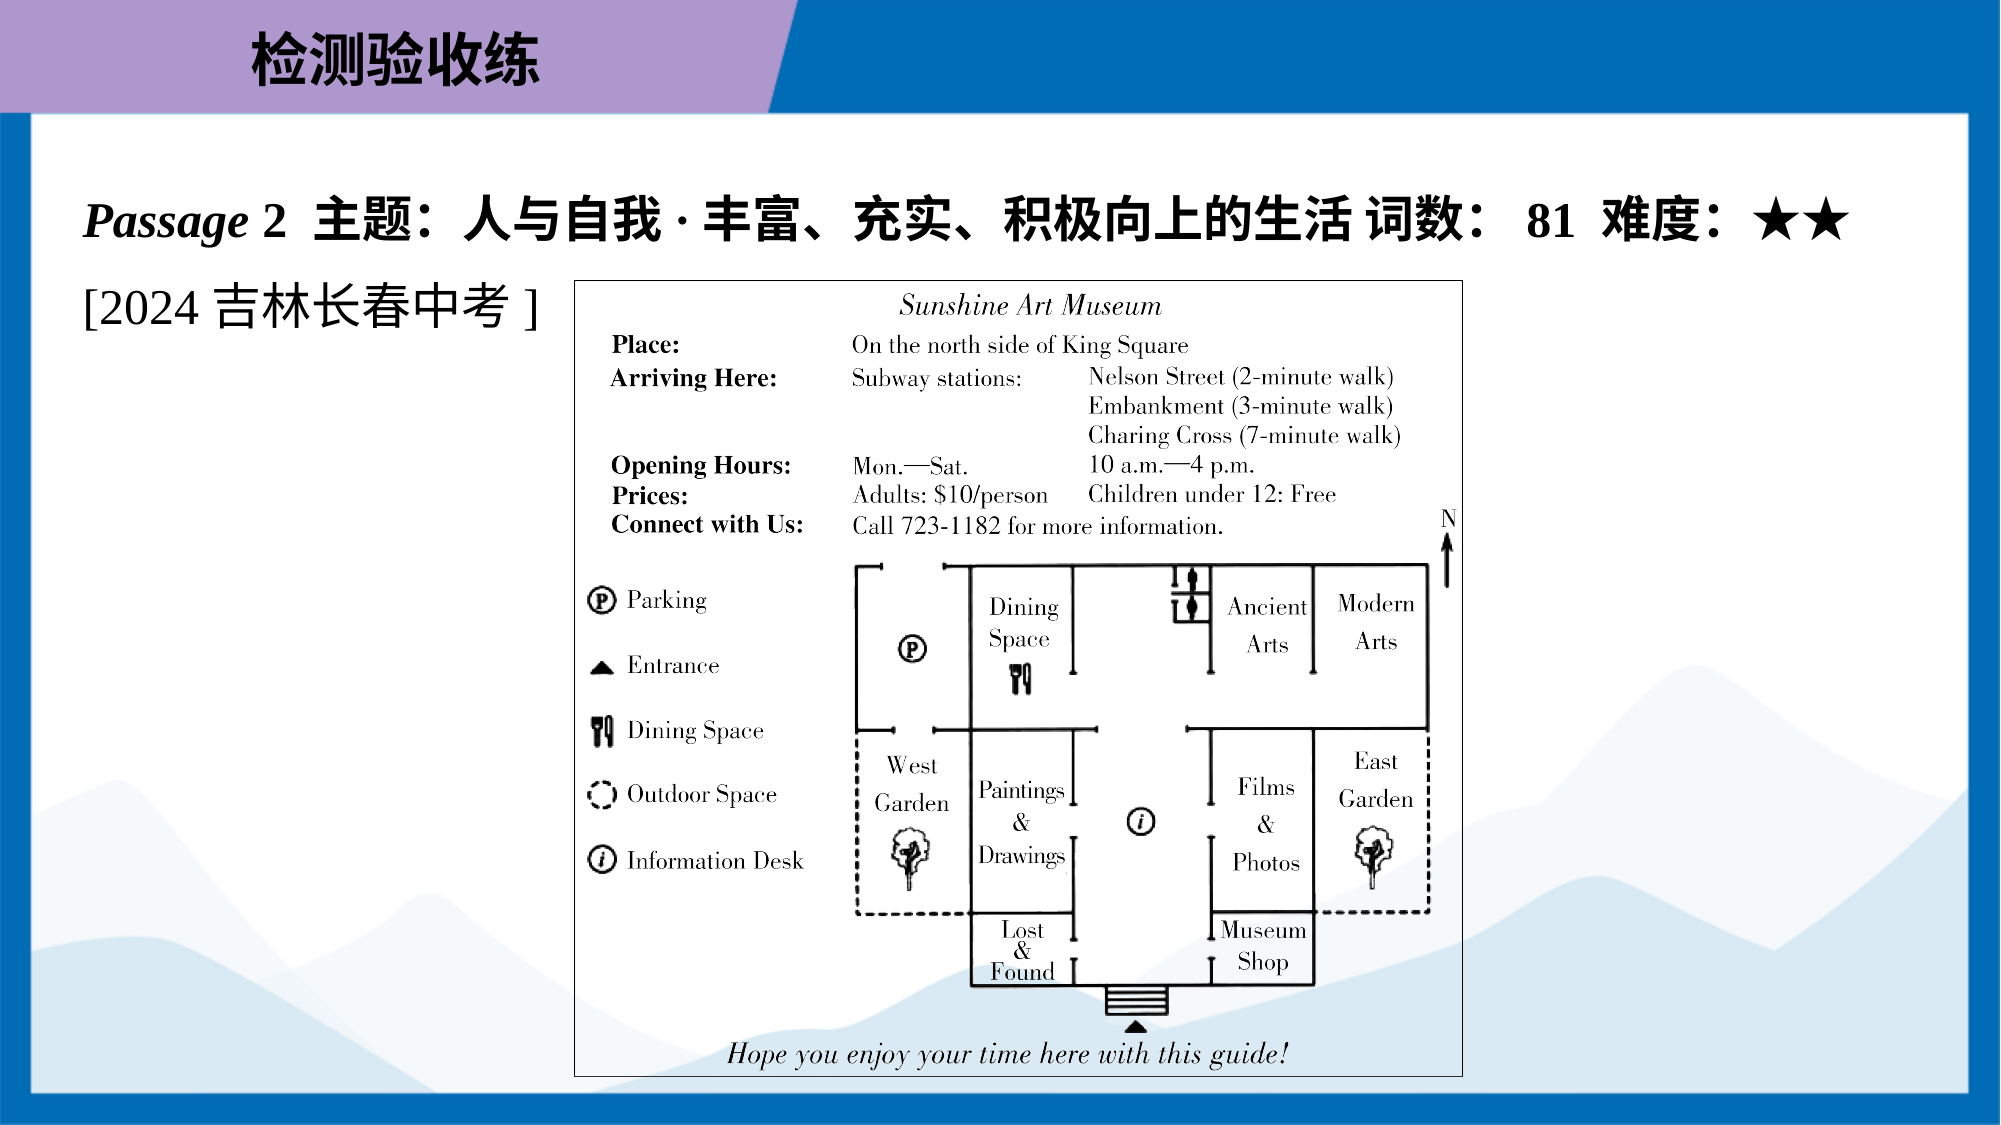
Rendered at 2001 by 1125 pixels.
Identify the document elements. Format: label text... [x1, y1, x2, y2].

picture [0, 0, 2000, 1125]
text_box Passage 2 主题：人与自我·丰富、充实、积极向上的生活 词数：81 难度：★★ [2024吉林长春中考] [82, 155, 1917, 326]
